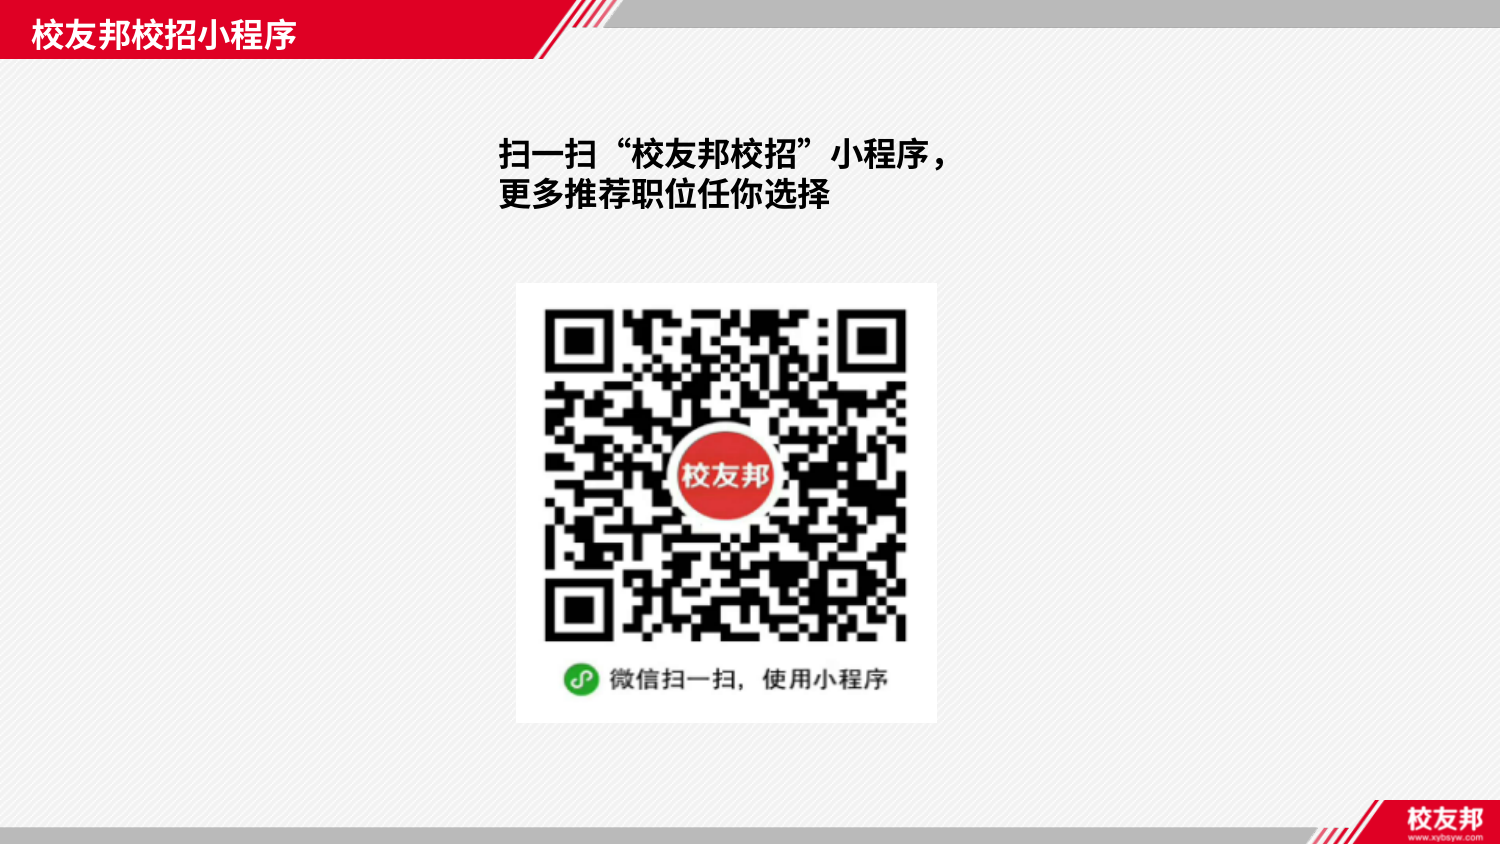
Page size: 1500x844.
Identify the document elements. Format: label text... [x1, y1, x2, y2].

text_box 扫一扫“校友邦校招”小程序，更多推荐职位任你选择 [483, 125, 952, 221]
picture [0, 0, 1500, 844]
text_box 校友邦校招小程序 [16, 6, 313, 62]
